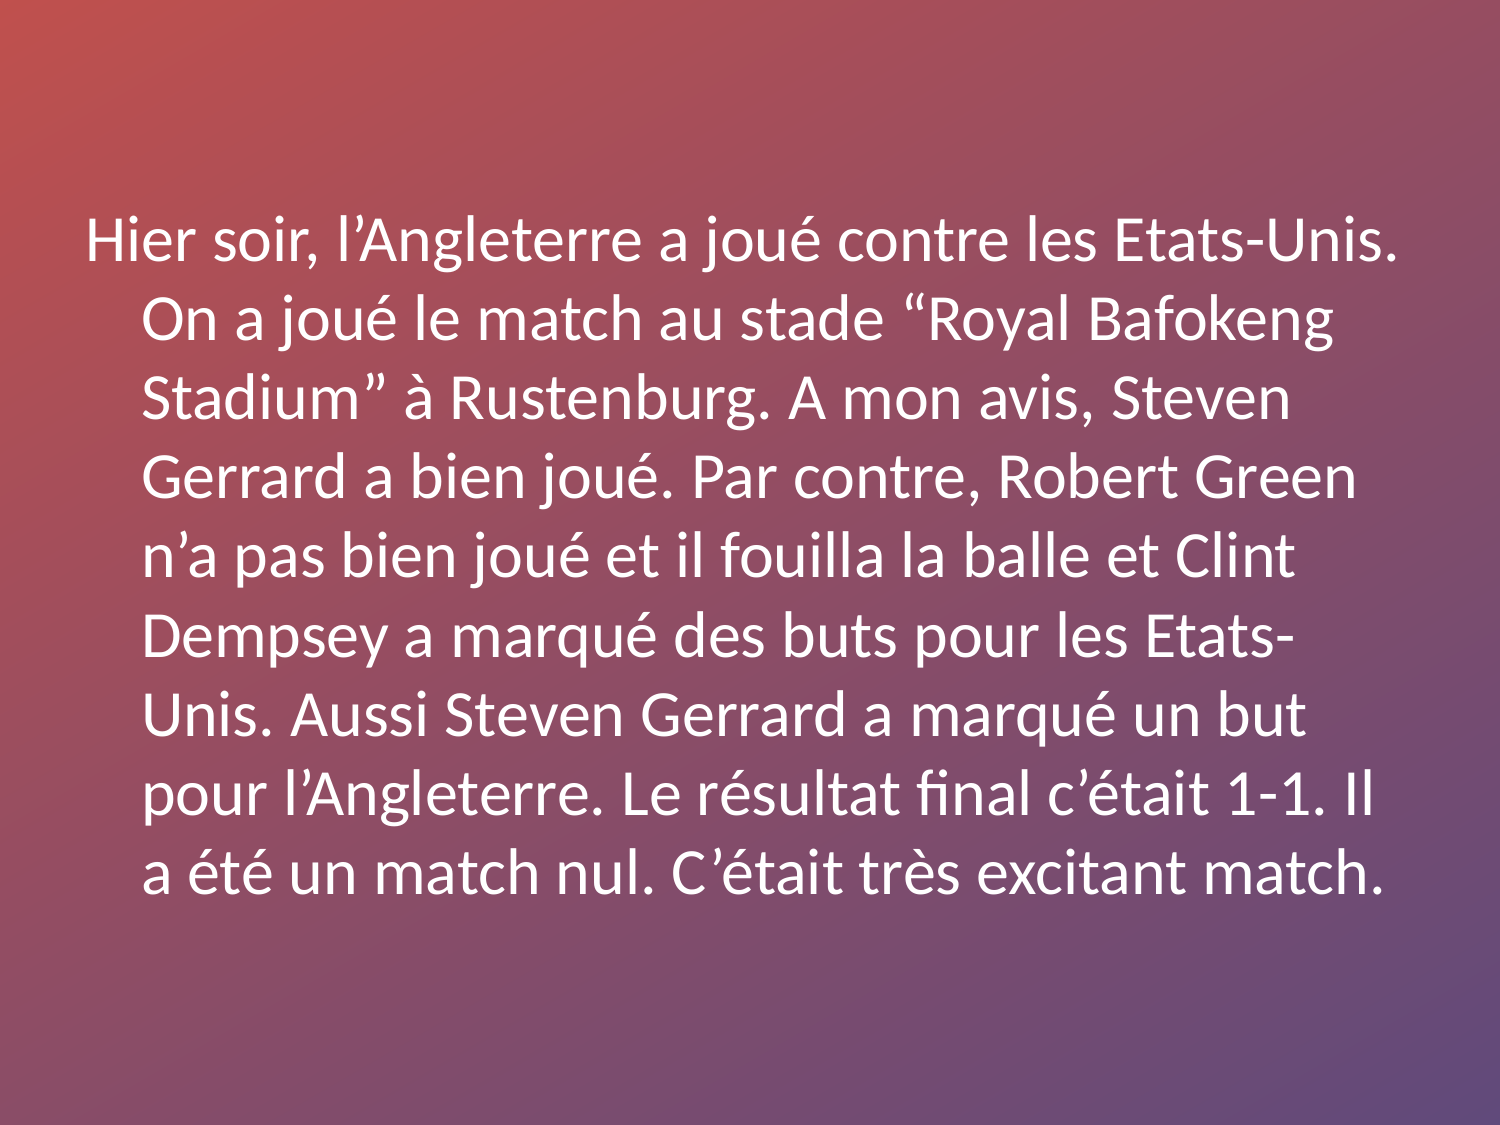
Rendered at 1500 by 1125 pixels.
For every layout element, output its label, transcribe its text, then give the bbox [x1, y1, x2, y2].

list Hier soir, l’Angleterre a joué contre les Etats-Unis. On a joué le match au stade “Royal Bafokeng Stadium” à Rustenburg. A mon avis, Steven Gerrard a bien joué. Par contre, Robert Green n’a pas bien joué et il fouilla la balle et Clint Dempsey a marqué des buts pour les Etats-Unis. Aussi Steven Gerrard a marqué un but pour l’Angleterre. Le résultat final c’était 1-1. Il a été un match nul. C’était très excitant match. [70, 187, 1421, 930]
